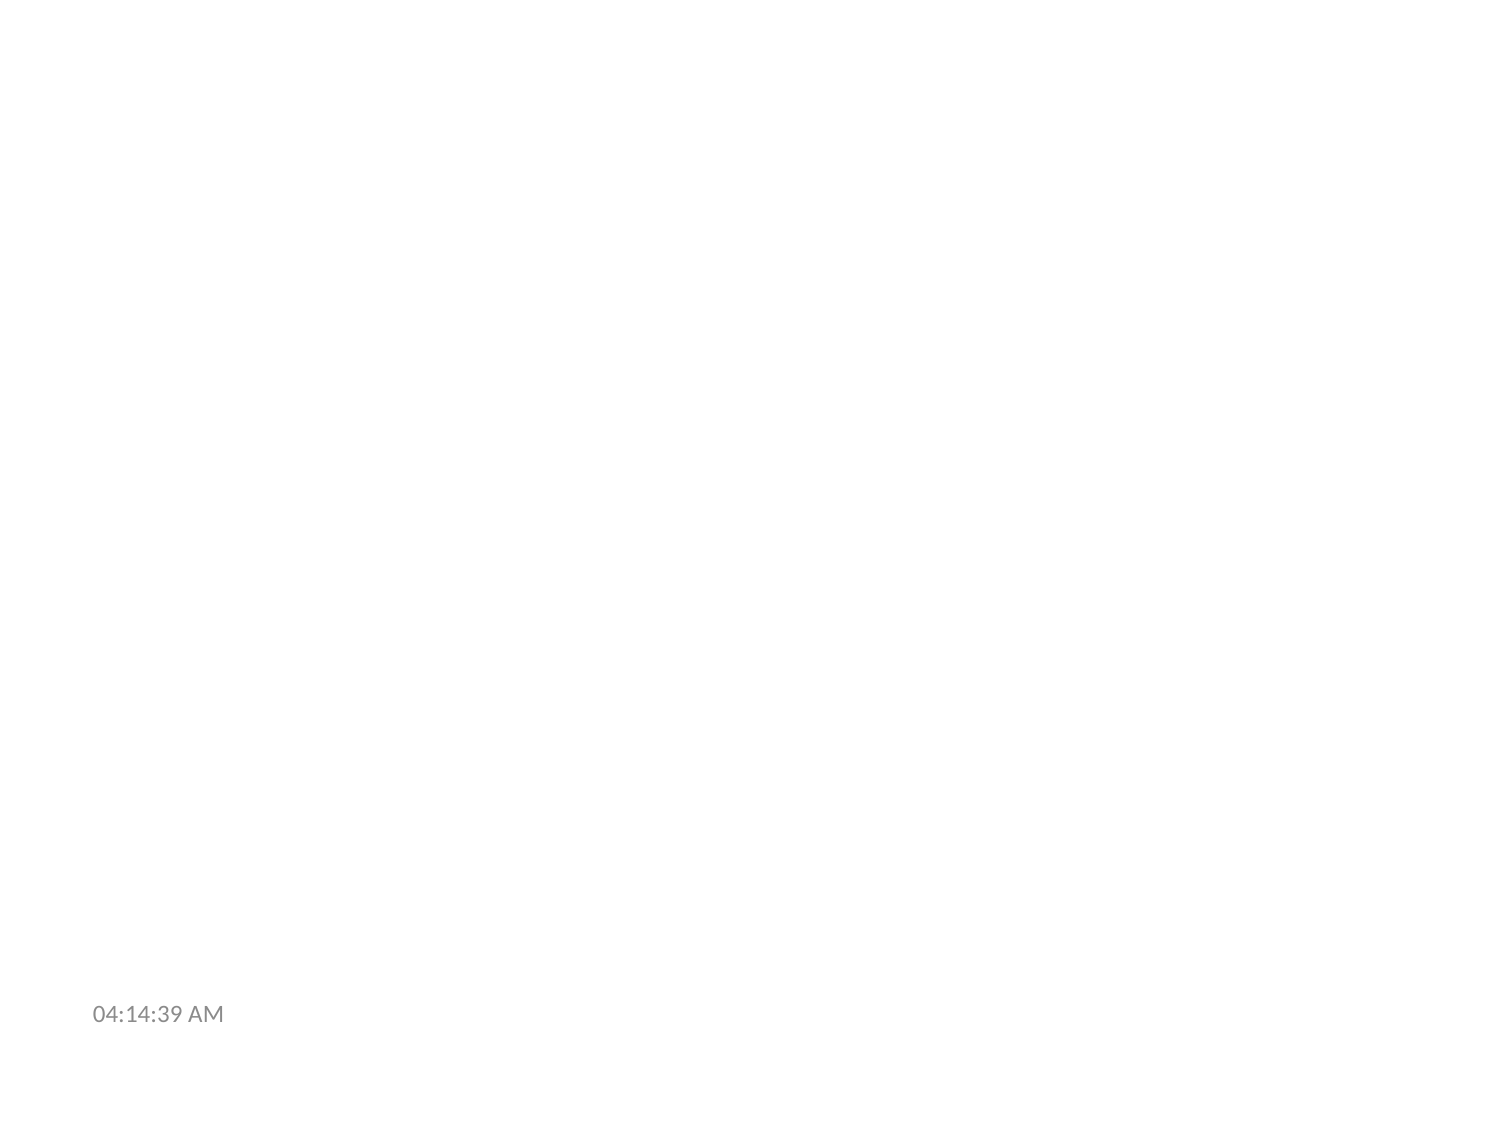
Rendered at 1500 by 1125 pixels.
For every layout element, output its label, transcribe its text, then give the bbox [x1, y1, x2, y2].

text_box 3:35:09 PM [77, 982, 428, 1043]
